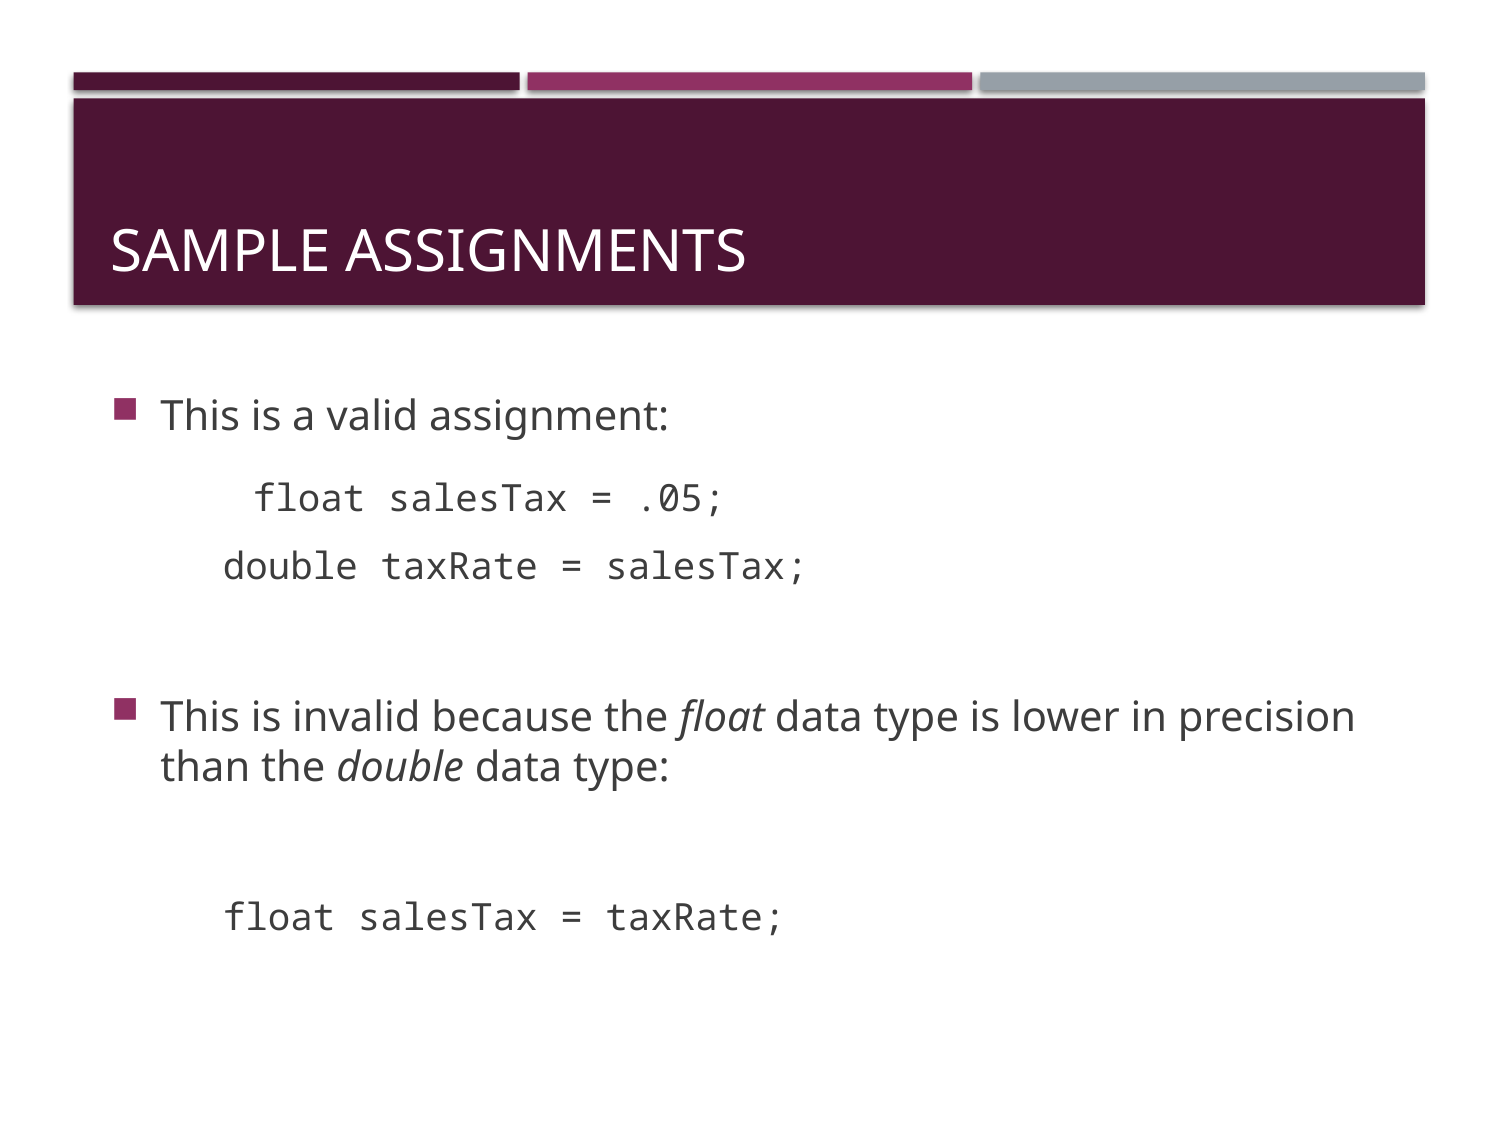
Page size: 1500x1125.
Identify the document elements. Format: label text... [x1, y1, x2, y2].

list This is a valid assignment: float salesTax = .05; double taxRate = salesTax; This is invalid because the float data type is lower in precision than the double data type: float salesTax = taxRate; [95, 365, 1406, 962]
title Sample Assignments [95, 112, 1406, 291]
